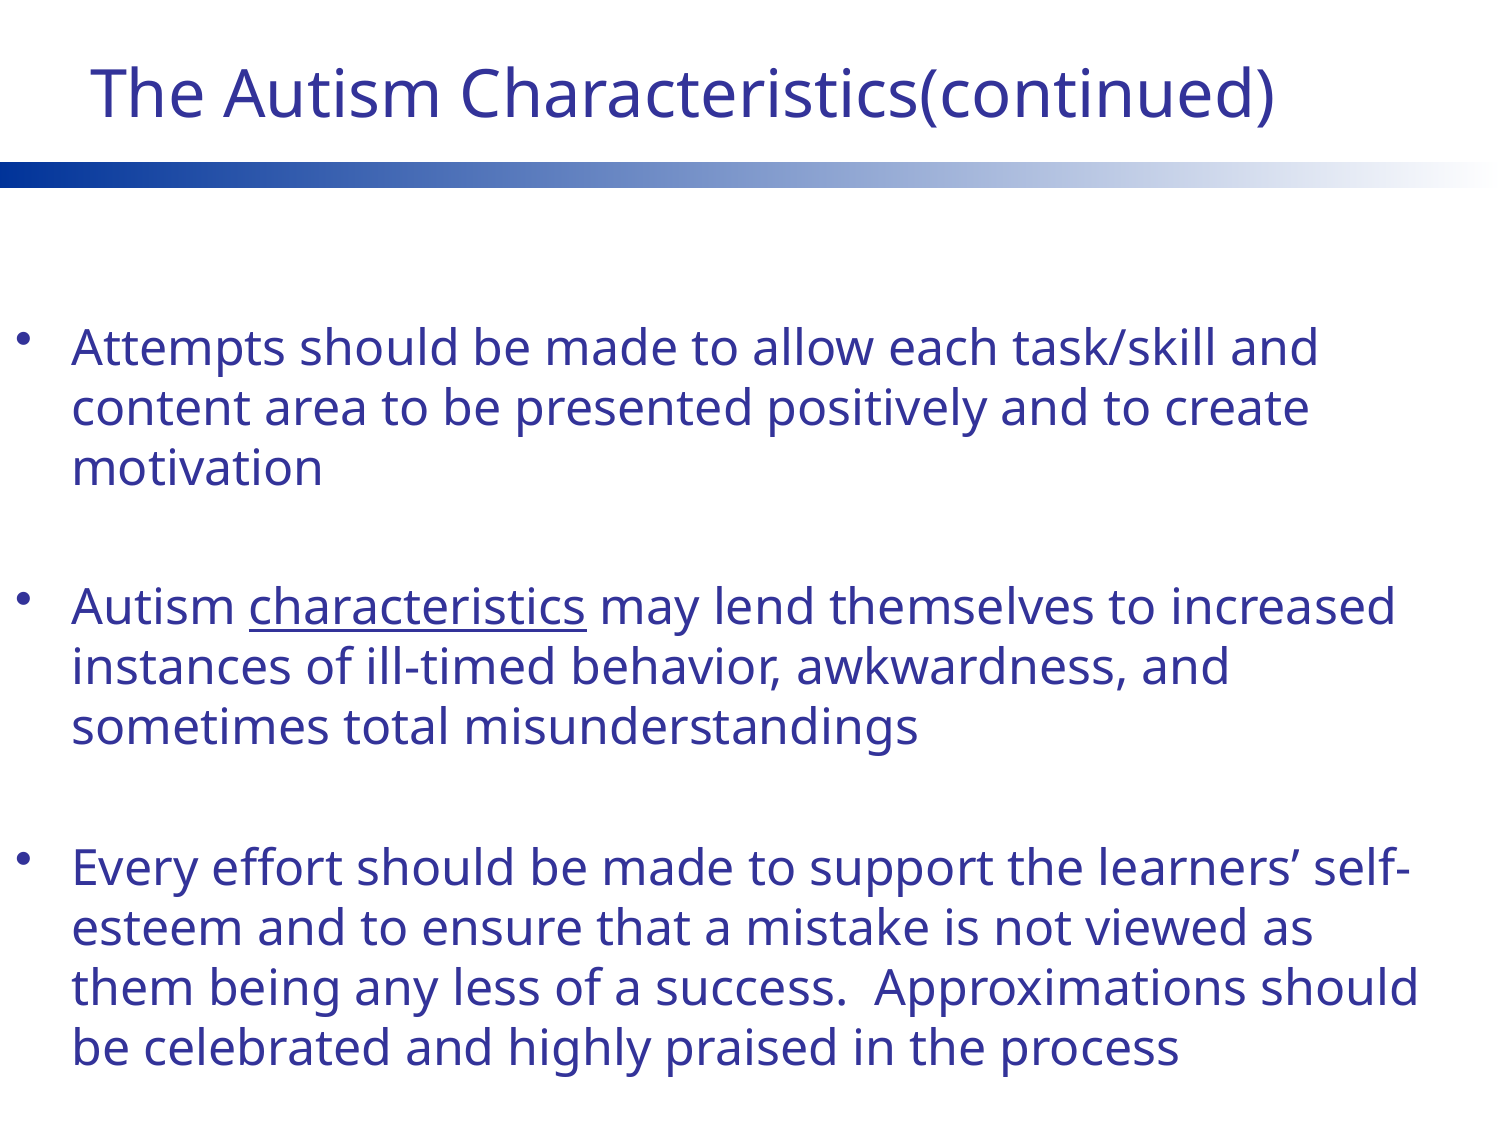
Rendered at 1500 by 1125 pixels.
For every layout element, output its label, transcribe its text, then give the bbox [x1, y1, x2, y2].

list Attempts should be made to allow each task/skill and content area to be presented positively and to create motivation Autism characteristics may lend themselves to increased instances of ill-timed behavior, awkwardness, and sometimes total misunderstandings Every effort should be made to support the learners’ self-esteem and to ensure that a mistake is not viewed as them being any less of a success. Approximations should be celebrated and highly praised in the process [0, 237, 1463, 1125]
title The Autism Characteristics(continued) [75, 45, 1425, 138]
